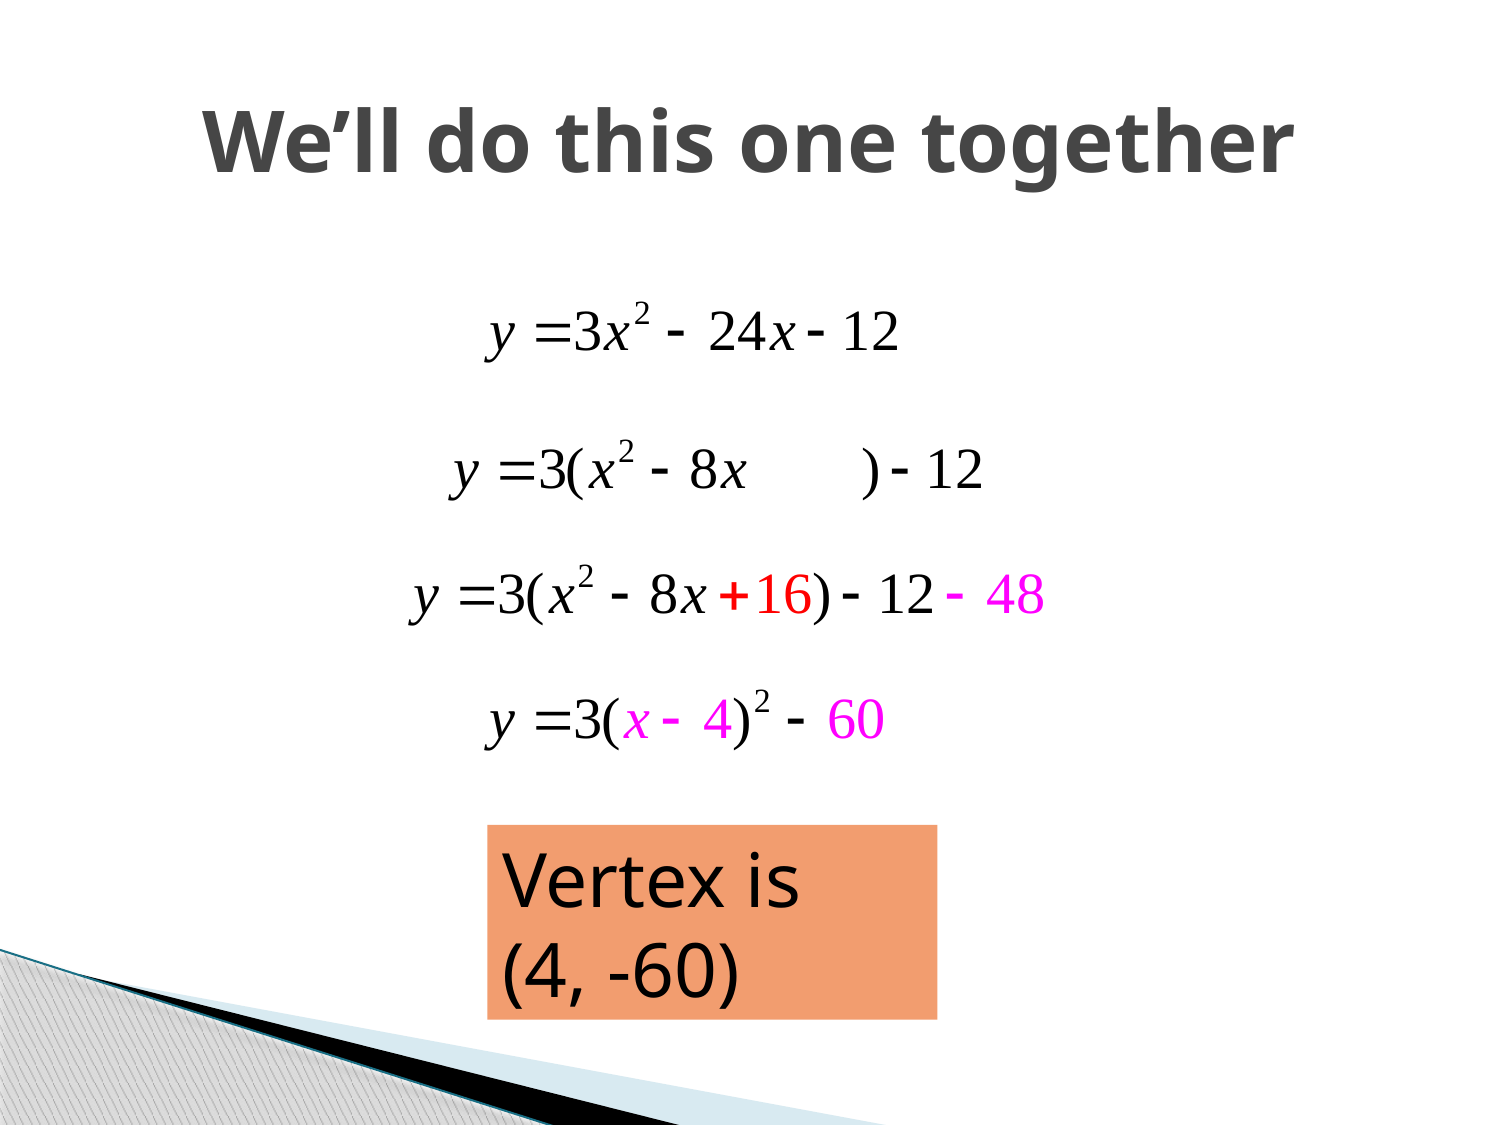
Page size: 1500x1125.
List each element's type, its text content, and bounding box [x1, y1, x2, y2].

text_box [398, 549, 1056, 638]
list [474, 287, 908, 376]
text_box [474, 674, 894, 763]
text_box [438, 424, 994, 513]
text_box Vertex is (4, -60) [487, 824, 938, 1020]
title We’ll do this one together [75, 45, 1425, 233]
